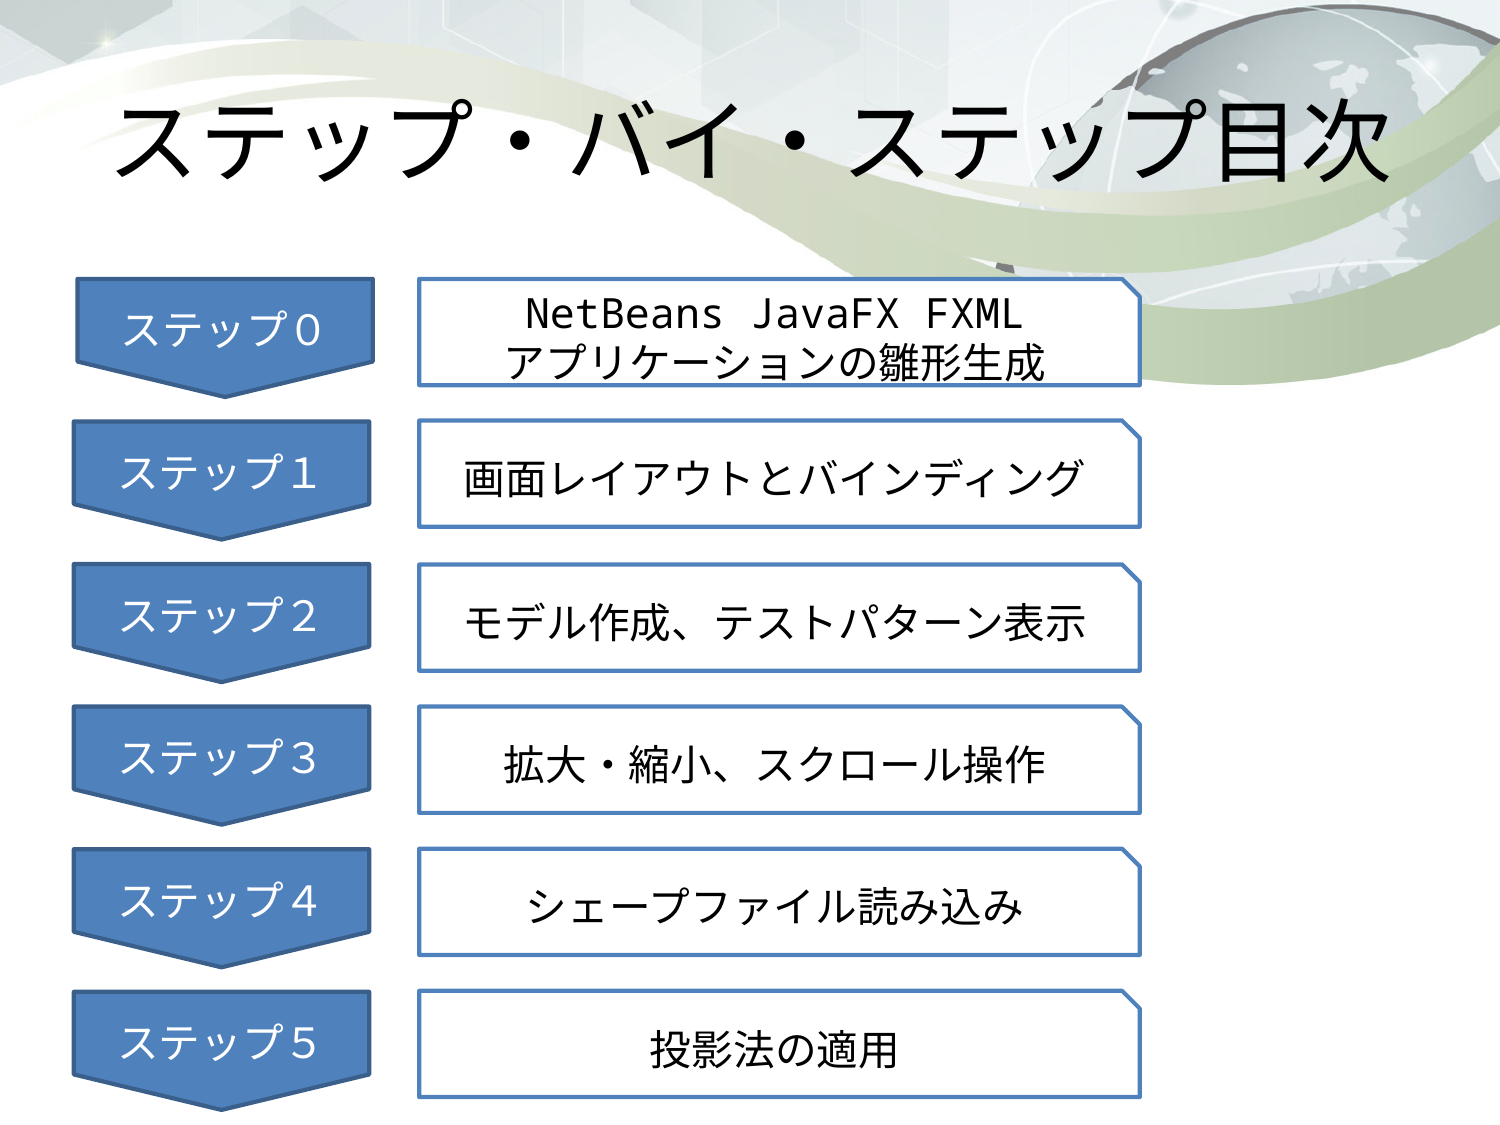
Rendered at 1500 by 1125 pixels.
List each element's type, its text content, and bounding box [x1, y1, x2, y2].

text_box ステップ３ [71, 704, 372, 827]
text_box 画面レイアウトとバインディング [417, 418, 1142, 529]
text_box 投影法の適用 [417, 988, 1142, 1100]
text_box ステップ５ [71, 989, 372, 1112]
text_box ステップ４ [71, 847, 372, 970]
text_box ステップ１ [71, 419, 372, 542]
text_box モデル作成、テストパターン表示 [417, 562, 1142, 673]
text_box シェープファイル読み込み [417, 846, 1142, 958]
text_box ステップ０ [75, 276, 375, 400]
text_box ステップ２ [71, 561, 372, 685]
text_box NetBeans JavaFX FXML アプリケーションの雛形生成 [417, 276, 1142, 388]
text_box 拡大・縮小、スクロール操作 [417, 704, 1142, 815]
title ステップ・バイ・ステップ目次 [75, 45, 1425, 233]
